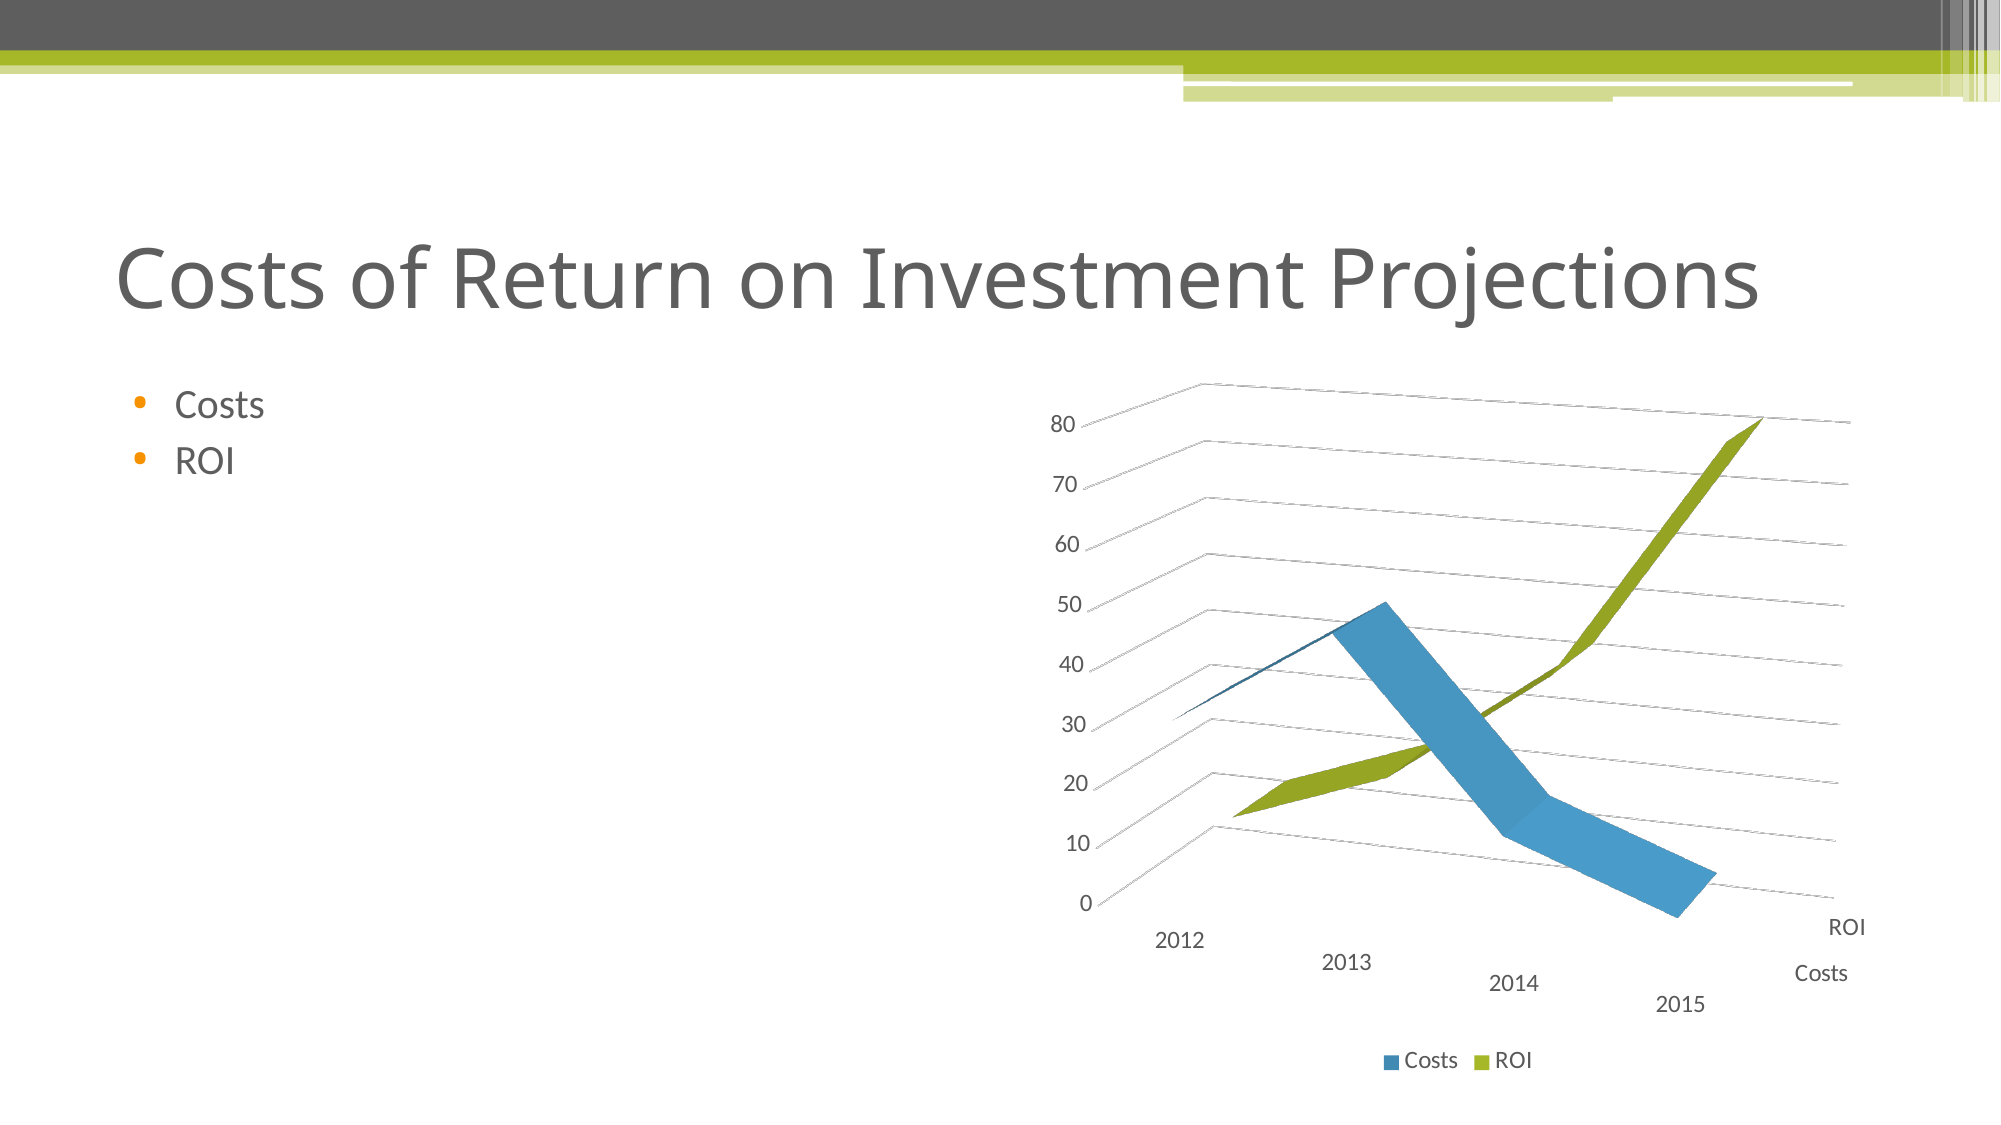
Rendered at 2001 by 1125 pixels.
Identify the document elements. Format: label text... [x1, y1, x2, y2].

chart [1016, 369, 1900, 1082]
title Costs of Return on Investment Projections [99, 187, 1900, 363]
list Costs ROI [99, 368, 984, 1082]
